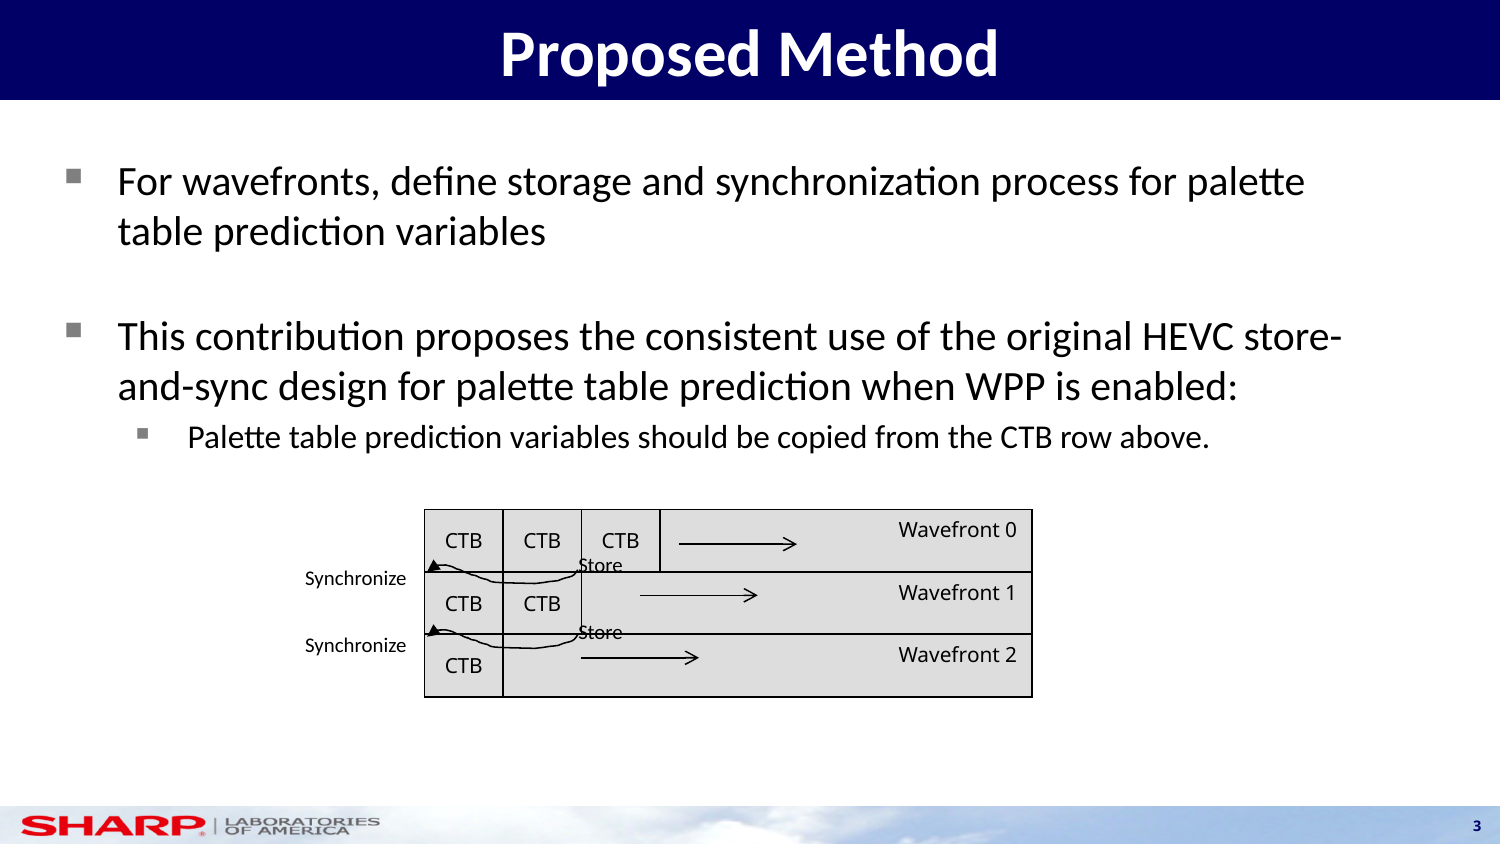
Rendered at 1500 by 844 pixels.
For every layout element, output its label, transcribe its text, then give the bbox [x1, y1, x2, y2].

picture [0, 806, 1500, 844]
title Proposed Method [16, 0, 1484, 101]
list For wavefronts, define storage and synchronization process for palette table prediction variables This contribution proposes the consistent use of the original HEVC store-and-sync design for palette table prediction when WPP is enabled: Palette table prediction variables should be copied from the CTB row above. [49, 146, 1413, 746]
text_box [287, 509, 1033, 698]
